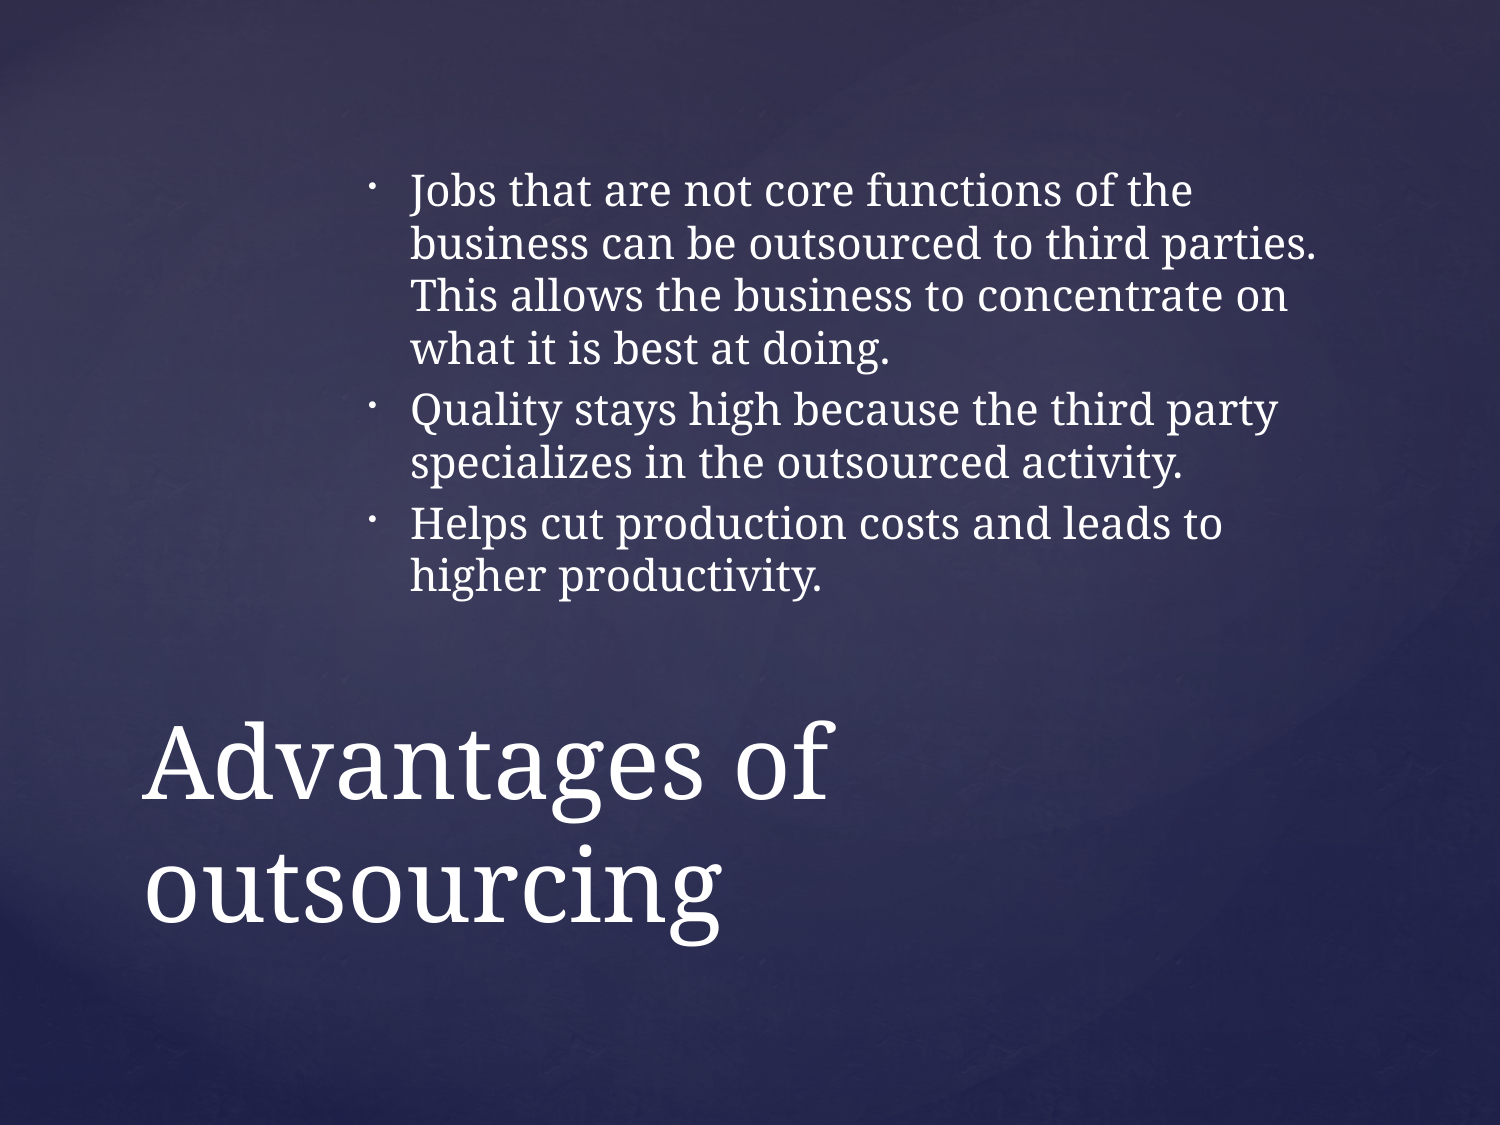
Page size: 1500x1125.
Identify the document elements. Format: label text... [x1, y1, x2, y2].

list Jobs that are not core functions of the business can be outsourced to third parties. This allows the business to concentrate on what it is best at doing. Quality stays high because the third party specializes in the outsourced activity. Helps cut production costs and leads to higher productivity. [350, 112, 1350, 713]
title Advantages of outsourcing [127, 800, 1365, 950]
